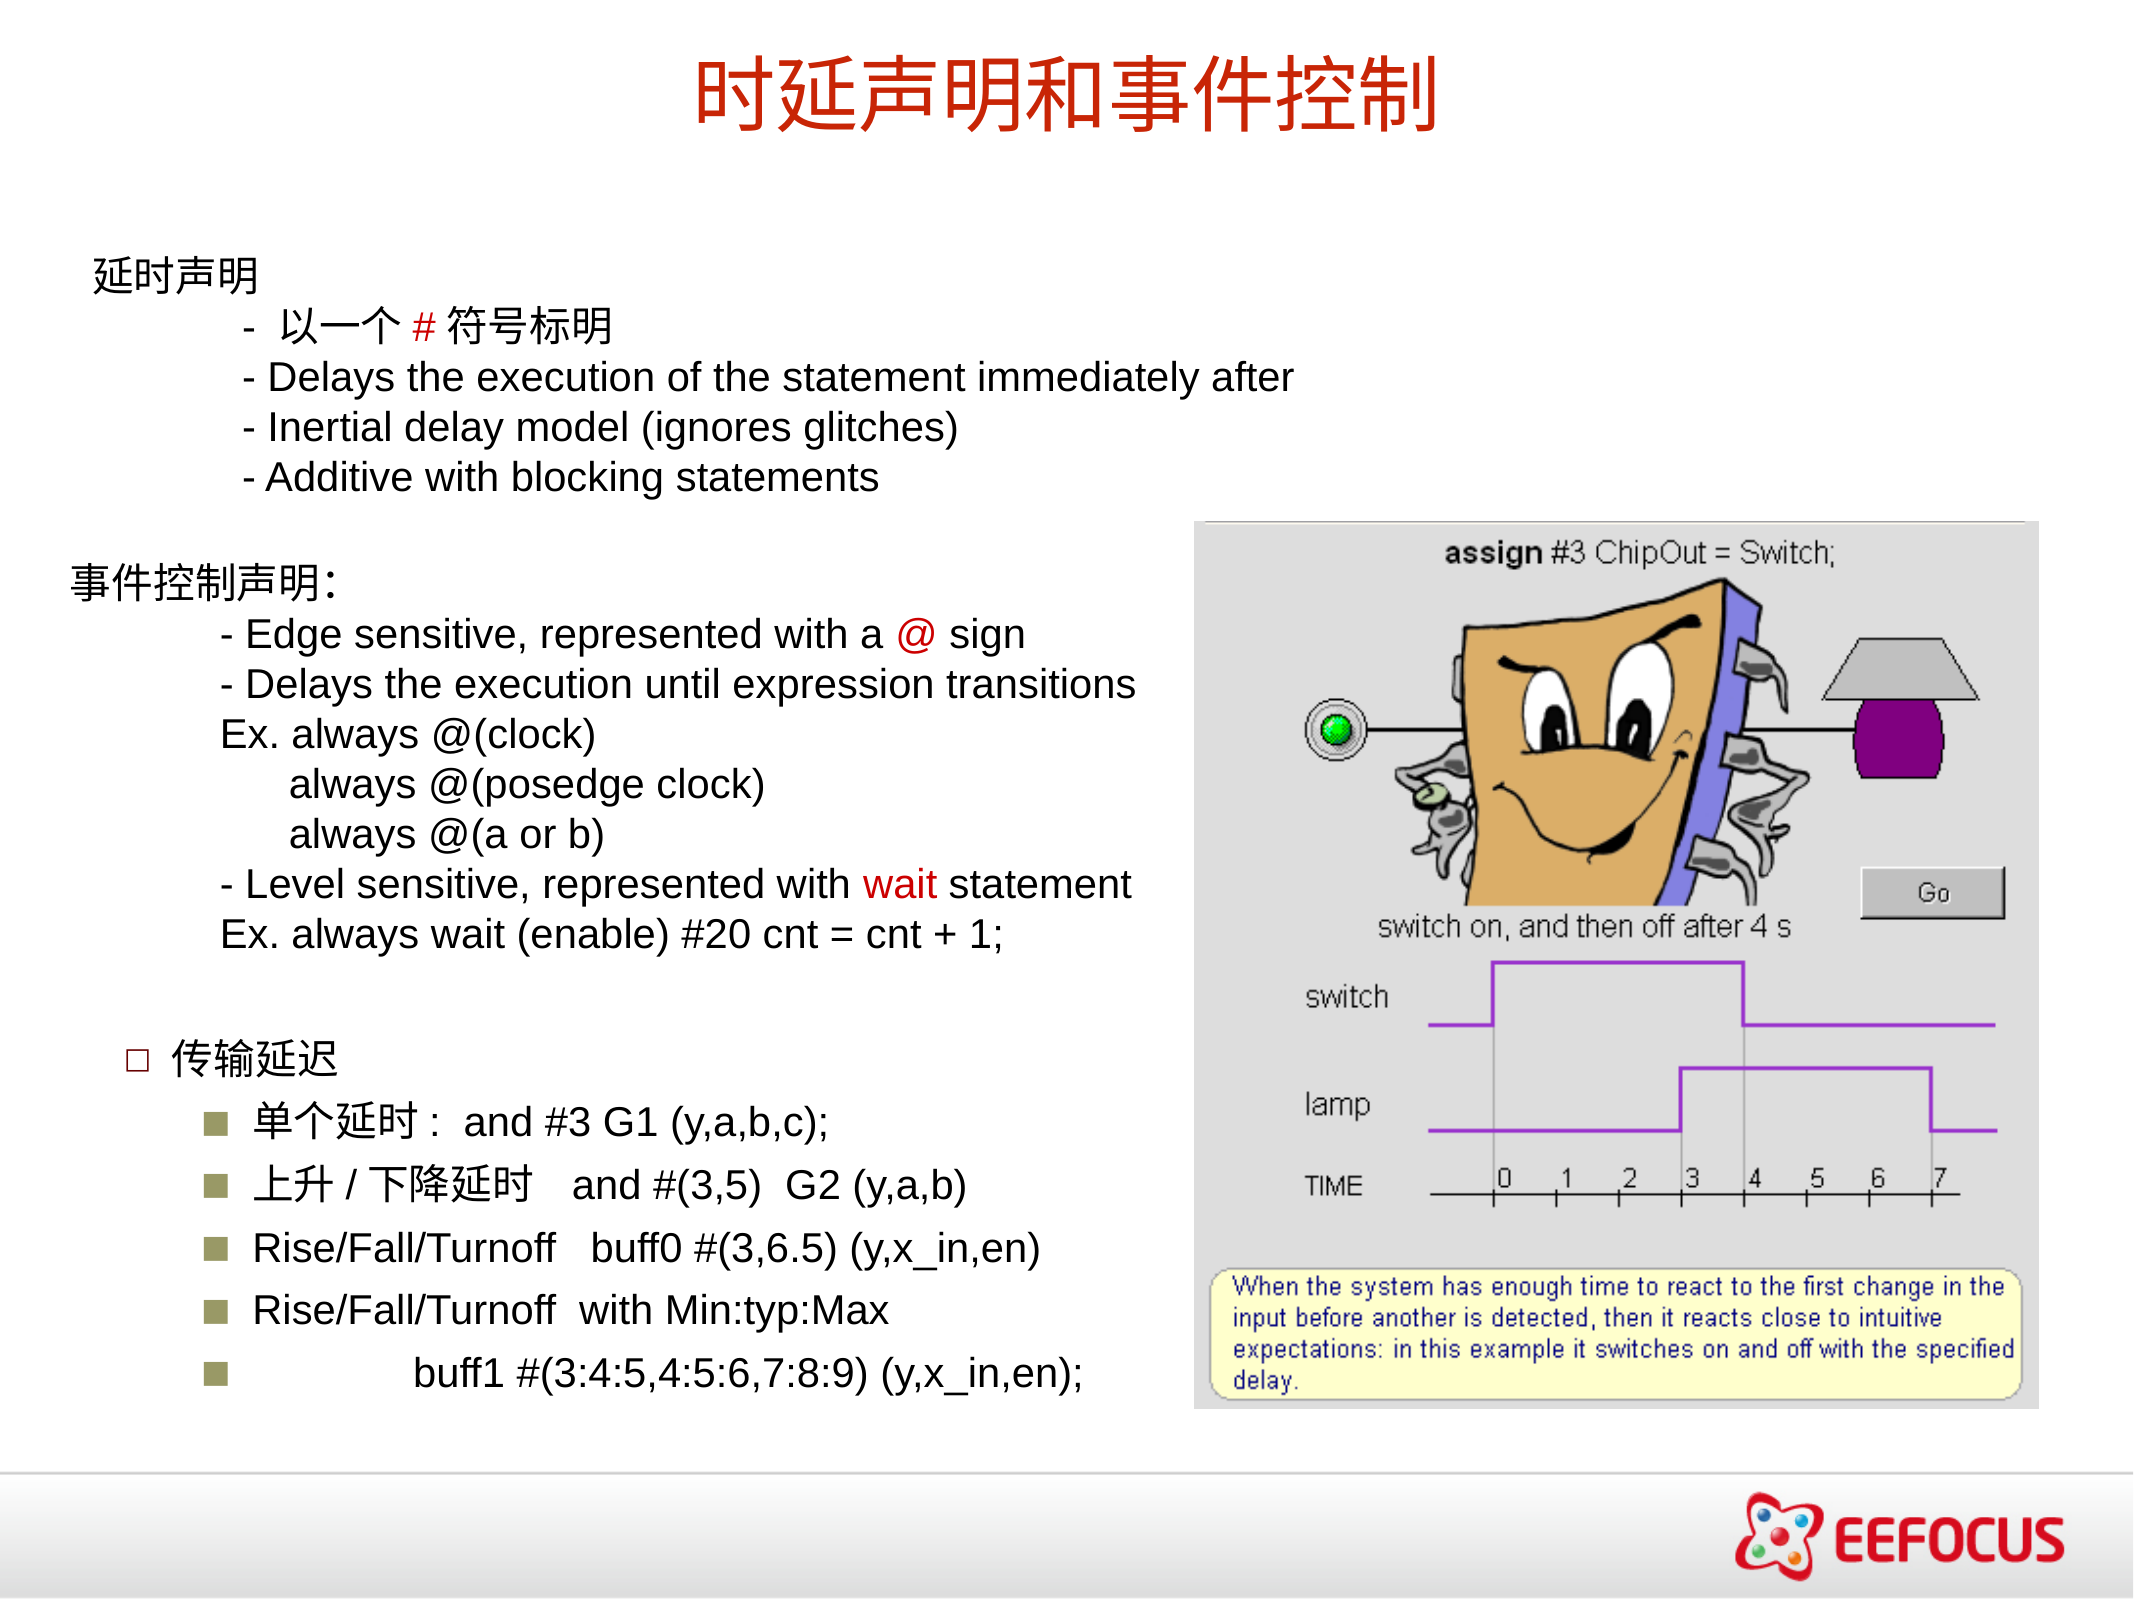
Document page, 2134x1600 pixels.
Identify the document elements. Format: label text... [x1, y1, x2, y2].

picture [0, 0, 2134, 1600]
text_box 事件控制声明： - Edge sensitive, represented with a @ sign - Delays the execution until expression transitions Ex. always @(clock) always @(posedge clock) always @(a or b) - Level sensitive, represented with wait statement Ex. always wait (enable) #20 cnt = cnt + 1; [59, 546, 1160, 968]
text_box 延时声明 - 以一个#符号标明 - Delays the execution of the statement immediately after - Inertial delay model (ignores glitches) - Additive with blocking statements [81, 238, 1307, 511]
list 传输延迟 单个延时: and #3 G1 (y,a,b,c); 上升/下降延时 and #(3,5) G2 (y,a,b) Rise/Fall/Turnoff buff0 #(3,6.5) (y,x_in,en) Rise/Fall/Turnoff with Min:typ:Max buff1 #(3:4:5,4:5:6,7:8:9) (y,x_in,en); [112, 1021, 1405, 1426]
text_box 时延声明和事件控制 [691, 41, 1442, 142]
